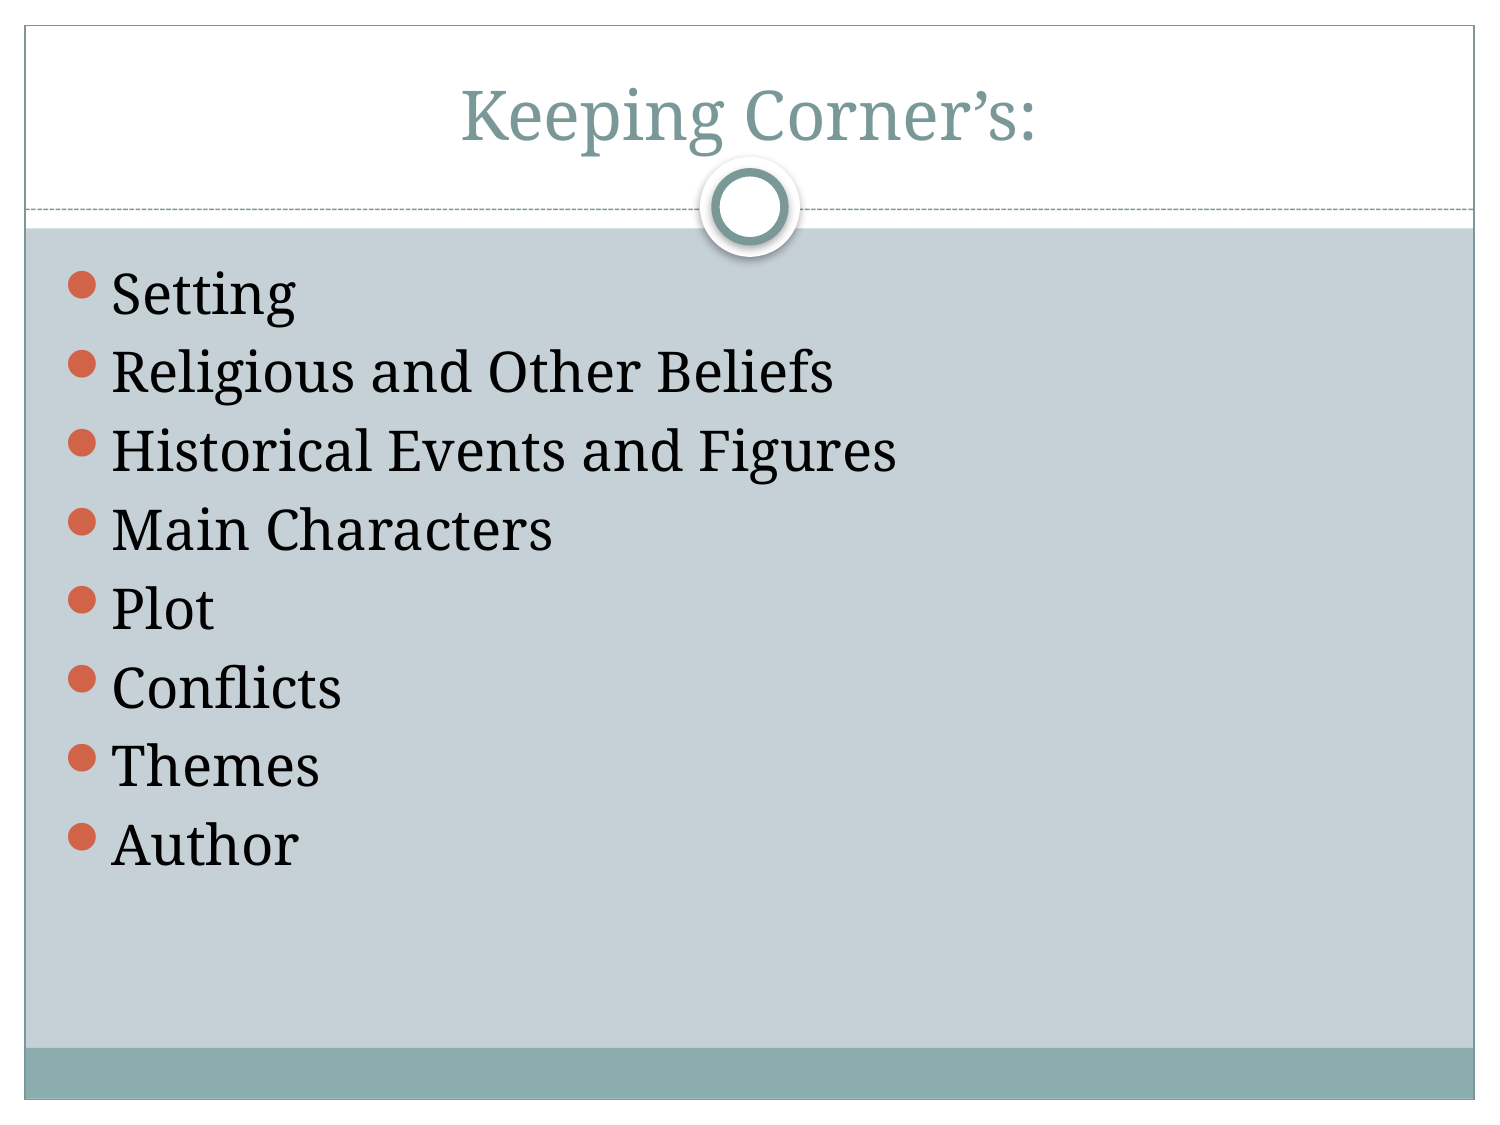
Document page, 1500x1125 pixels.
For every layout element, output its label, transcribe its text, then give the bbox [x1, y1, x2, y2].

title Keeping Corner’s: [49, 37, 1450, 162]
list Setting Religious and Other Beliefs Historical Events and Figures Main Characters Plot Conflicts Themes Author [49, 250, 1445, 1001]
